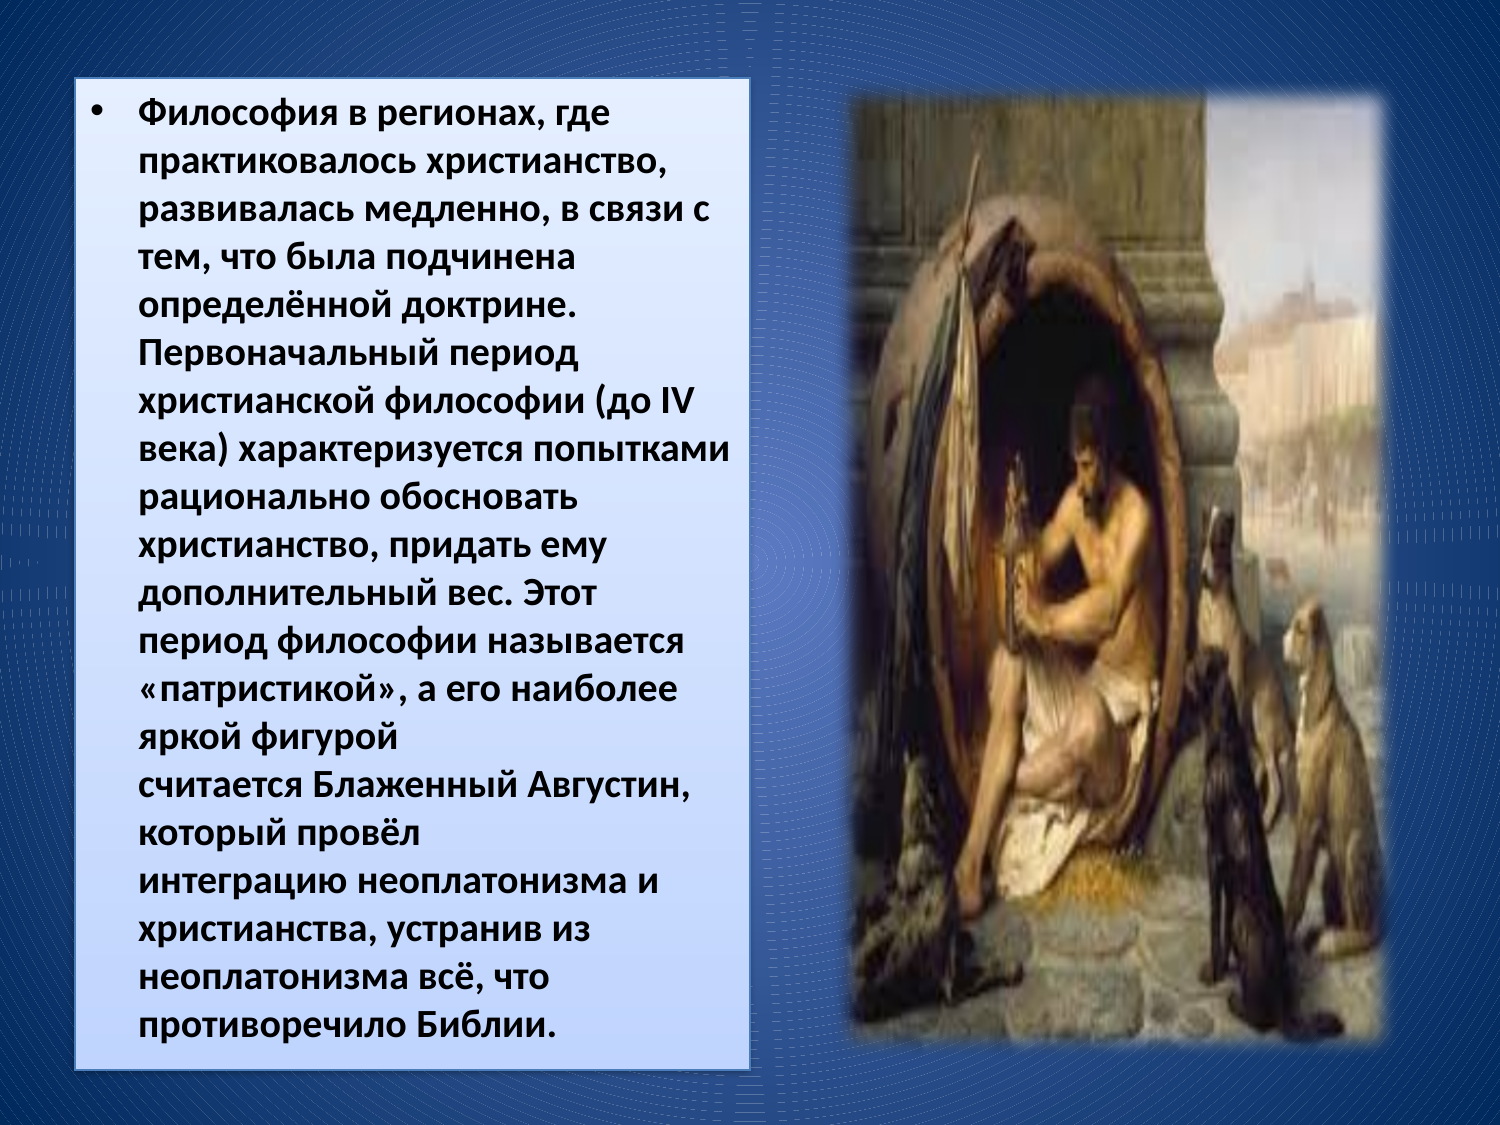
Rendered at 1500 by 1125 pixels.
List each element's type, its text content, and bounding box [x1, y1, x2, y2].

picture [832, 77, 1400, 1059]
list Философия в регионах, где практиковалось христианство, развивалась медленно, в связи с тем, что была подчинена определённой доктрине. Первоначальный период христианской философии (до IV века) характеризуется попытками рационально обосновать христианство, придать ему дополнительный вес. Этот период философии называется «патристикой», а его наиболее яркой фигурой считается Блаженный Августин, который провёл интеграцию неоплатонизма и христианства, устранив из неоплатонизма всё, что противоречило Библии. [74, 77, 751, 1071]
